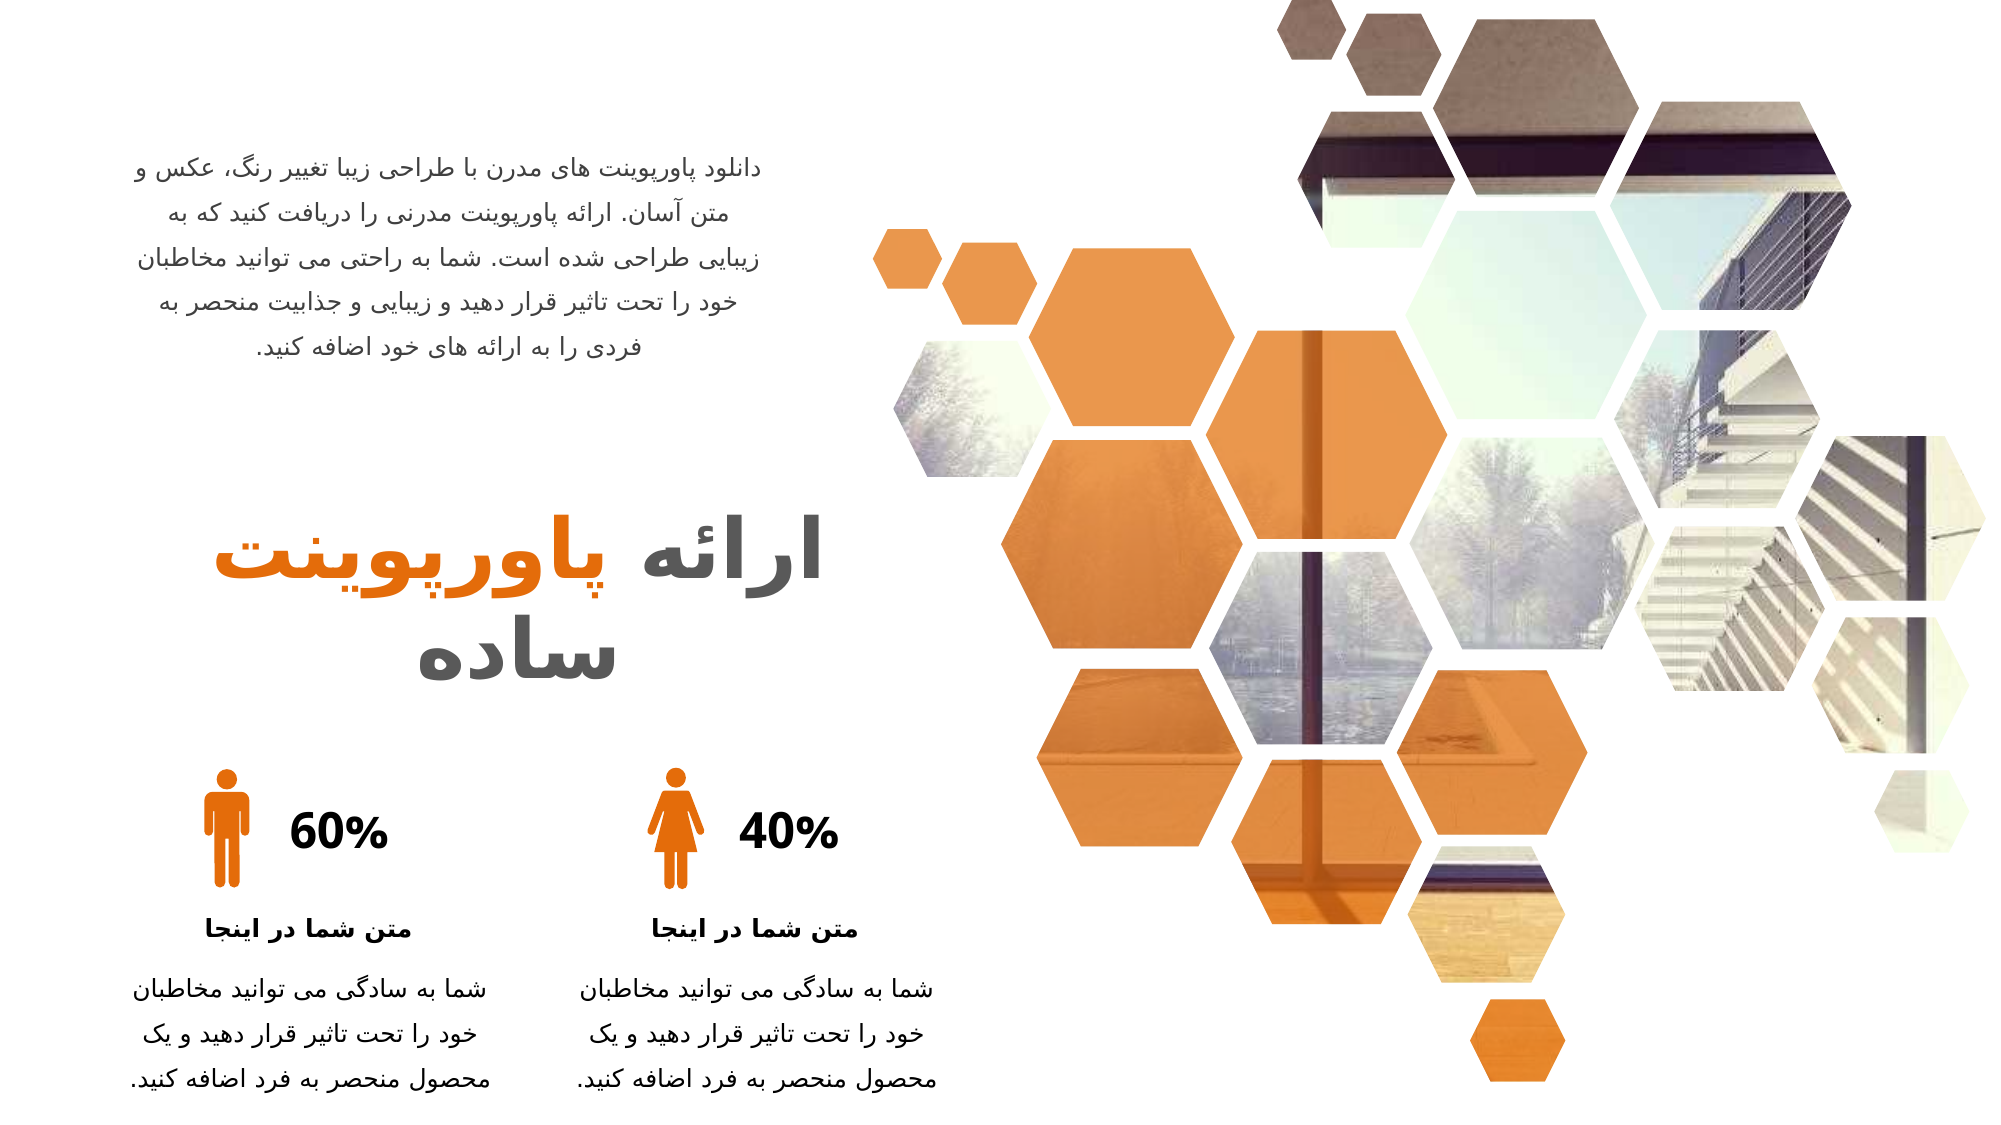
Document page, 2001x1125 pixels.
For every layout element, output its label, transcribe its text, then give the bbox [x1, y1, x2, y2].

text_box ارائه پاورپوینت ساده [121, 487, 872, 703]
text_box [872, 228, 1588, 1082]
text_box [105, 904, 515, 1098]
text_box دانلود پاورپوینت های مدرن با طراحی زیبا تغییر رنگ، عکس و متن آسان. ارائه پاورپوینت مدرنی را دریافت کنید که به زیبایی طراحی شده است. شما به راحتی می توانید مخاطبان خود را تحت تاثیر قرار دهید و زیبایی و جذابیت منحصر به فردی را به ارائه های خود اضافه کنید. [118, 128, 780, 369]
text_box 60% [262, 790, 417, 866]
text_box 40% [712, 790, 867, 866]
picture [872, 0, 1986, 1082]
text_box [646, 766, 706, 891]
text_box [203, 768, 251, 889]
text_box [552, 904, 962, 1098]
